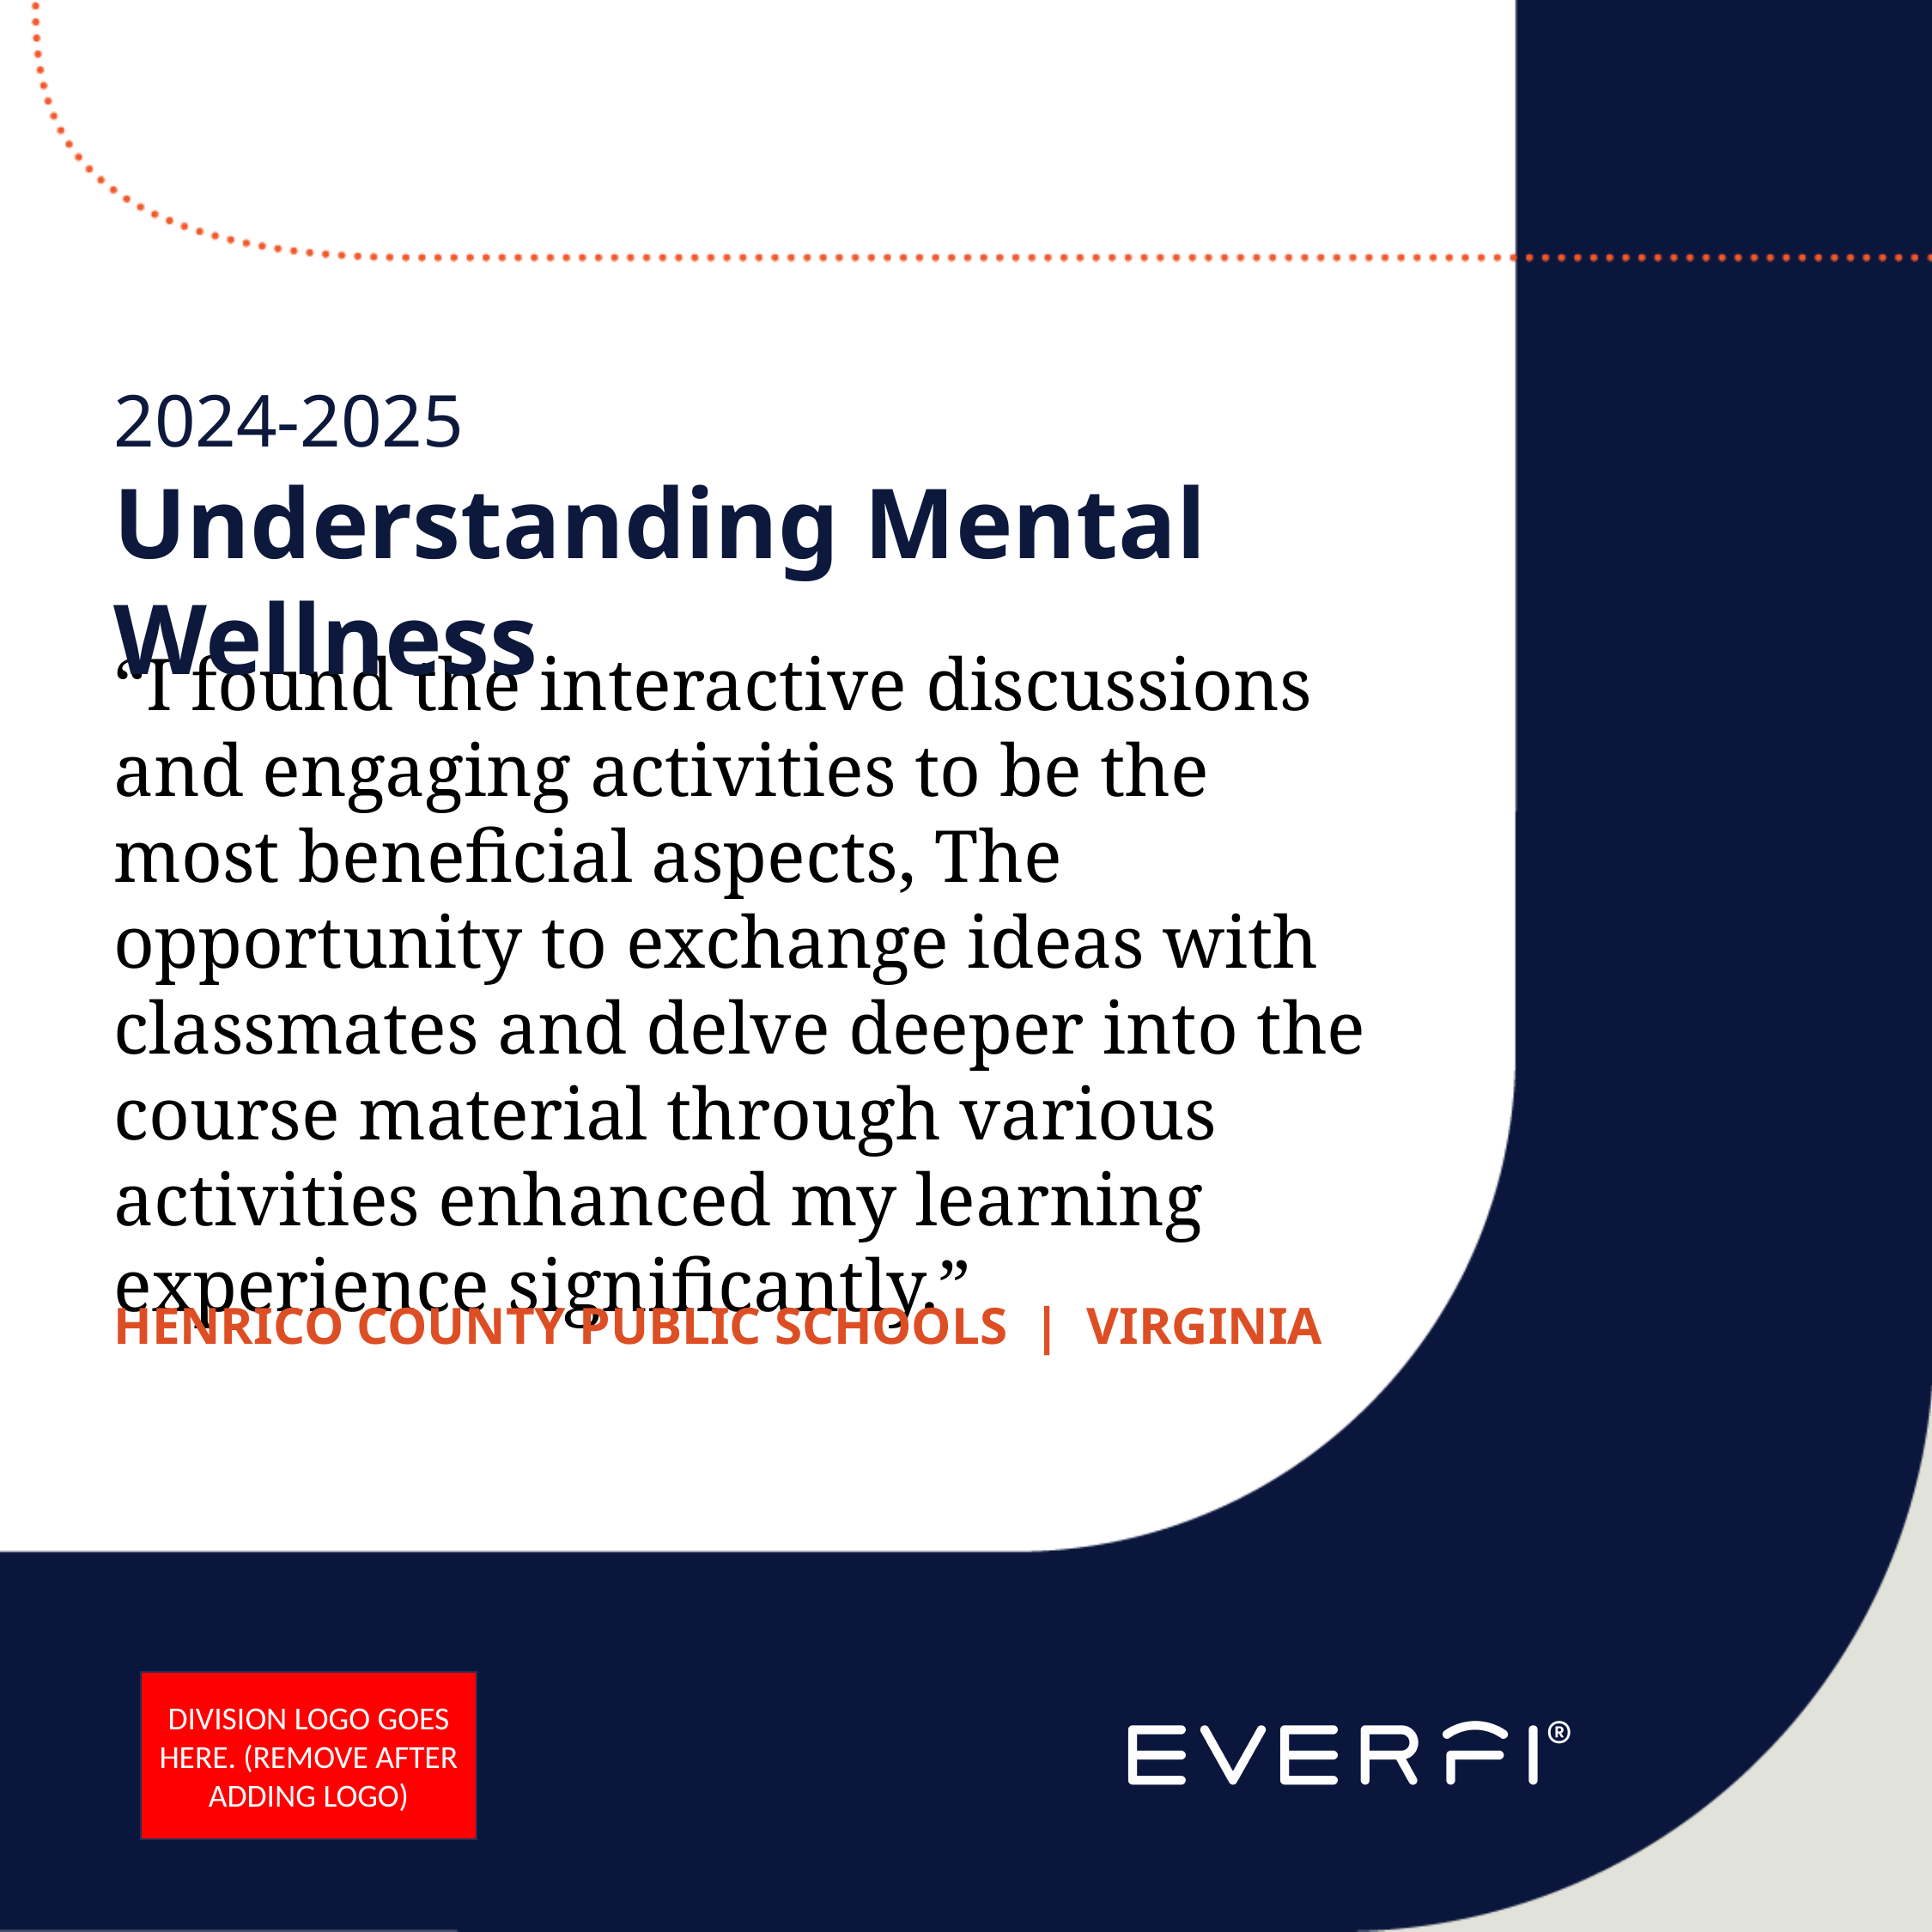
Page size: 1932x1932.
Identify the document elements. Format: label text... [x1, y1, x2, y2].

text_box 2024-2025 Understanding Mental Wellness [101, 369, 1539, 700]
text_box HENRICO COUNTY PUBLIC SCHOOLS | VIRGINIA [100, 1287, 1381, 1361]
picture [0, 0, 1932, 1932]
text_box [992, 1686, 1564, 1840]
text_box “I found the interactive discussions and engaging activities to be the most beneficial aspects, The opportunity to exchange ideas with classmates and delve deeper into the course material through various activities enhanced my learning experience significantly.” [100, 632, 1381, 1287]
text_box DIVISION LOGO GOES HERE. (REMOVE AFTER ADDING LOGO) [140, 1671, 477, 1840]
